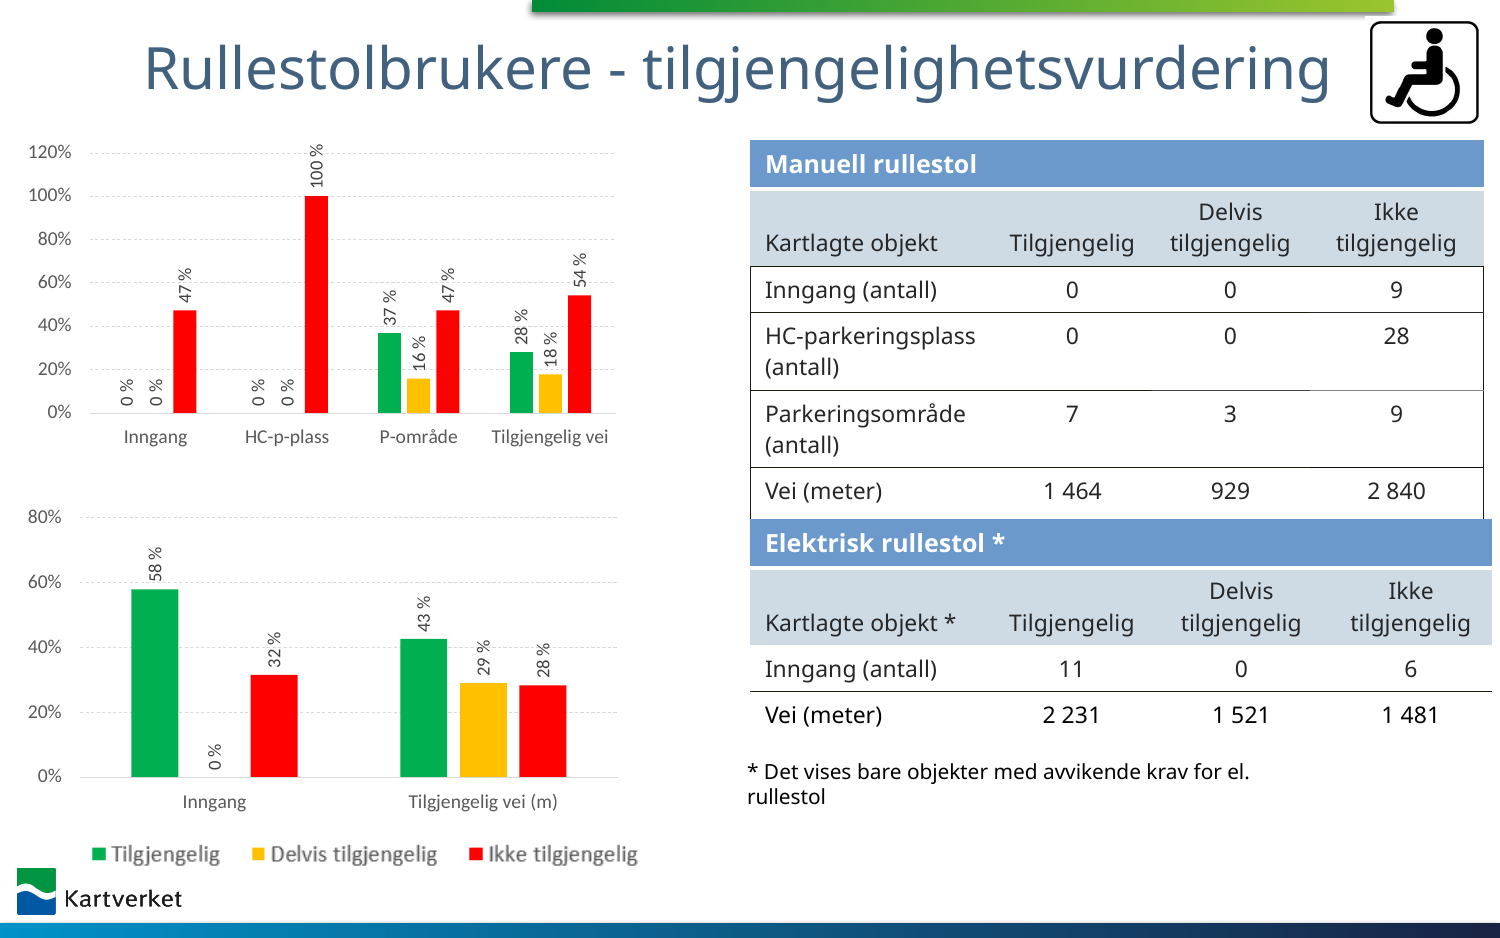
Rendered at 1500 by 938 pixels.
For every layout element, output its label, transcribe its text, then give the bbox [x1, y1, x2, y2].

table_cell Ikke tilgjengelig [1330, 570, 1492, 645]
table_cell 3 [1151, 391, 1310, 467]
picture [20, 499, 630, 822]
table_cell 28 [1310, 313, 1483, 390]
table_cell 7 [994, 391, 1151, 467]
table_cell 0 [994, 267, 1151, 312]
picture [86, 838, 643, 870]
table_cell 2 840 [1310, 468, 1483, 519]
table_cell 0 [1151, 267, 1310, 312]
table_cell Tilgjengelig [991, 570, 1153, 645]
table_cell 1 521 [1153, 692, 1330, 738]
table_cell 11 [991, 645, 1153, 691]
table_cell Parkeringsområde (antall) [751, 391, 994, 467]
table_cell HC-parkeringsplass (antall) [751, 313, 994, 390]
table_header Manuell rullestol [750, 140, 1484, 187]
table_header Elektrisk rullestol * [750, 519, 1492, 566]
table_cell Vei (meter) [751, 468, 994, 519]
table_cell 9 [1310, 391, 1483, 467]
table_cell Delvis tilgjengelig [1151, 191, 1310, 266]
picture [20, 135, 629, 457]
text_box * Det vises bare objekter med avvikende krav for el. rullestol [732, 751, 1317, 816]
table_cell 2 231 [991, 692, 1153, 738]
table_cell Ikke tilgjengelig [1310, 191, 1484, 266]
table_cell Vei (meter) [750, 692, 991, 738]
table_cell 6 [1330, 645, 1492, 691]
table_cell Inngang (antall) [751, 267, 994, 312]
table_cell 0 [1151, 313, 1310, 390]
table_cell 929 [1151, 468, 1310, 519]
table_cell Delvis tilgjengelig [1153, 570, 1330, 645]
table_cell 0 [1153, 645, 1330, 691]
picture [1365, 16, 1484, 129]
table_cell Kartlagte objekt [750, 191, 994, 266]
table_cell 9 [1310, 267, 1483, 312]
table_cell 1 481 [1330, 692, 1492, 738]
table_cell 1 464 [994, 468, 1151, 519]
table_cell Tilgjengelig [994, 191, 1151, 266]
text_box Rullestolbrukere - tilgjengelighetsvurdering [39, 12, 1348, 109]
table_cell Inngang (antall) [750, 645, 991, 691]
table_cell Kartlagte objekt * [750, 570, 991, 645]
table_cell 0 [994, 313, 1151, 390]
